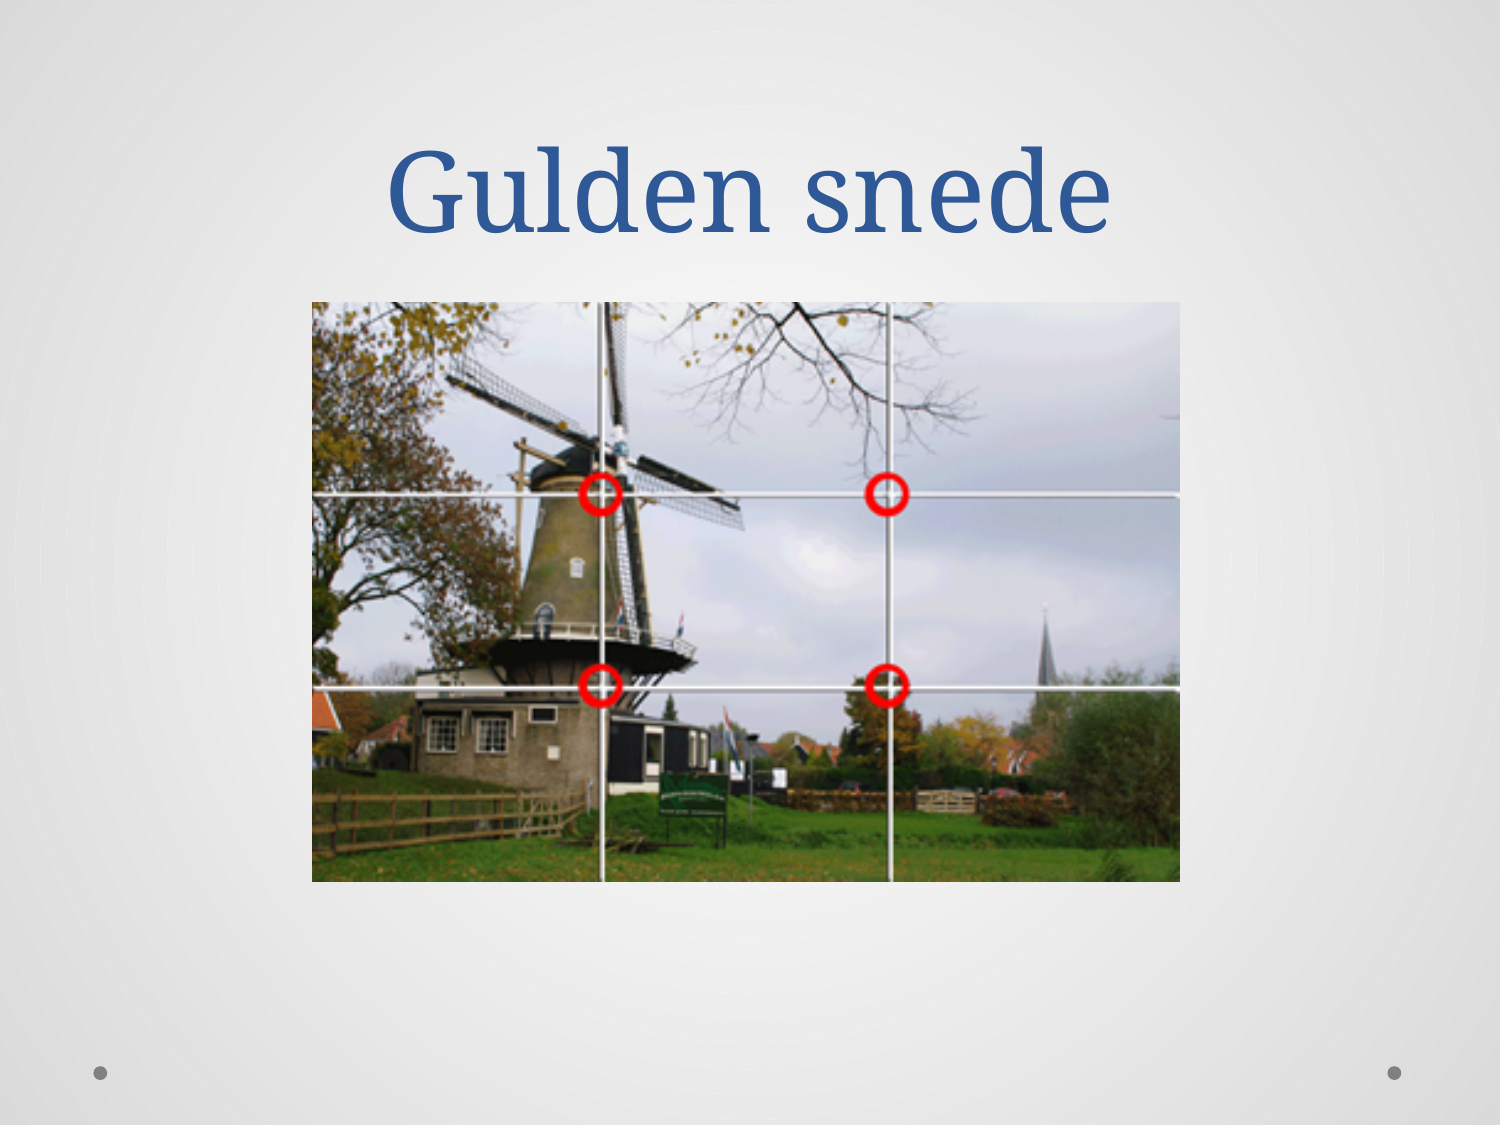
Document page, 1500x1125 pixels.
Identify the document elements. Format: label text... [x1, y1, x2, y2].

title Gulden snede [75, 0, 1425, 263]
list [312, 302, 1181, 882]
